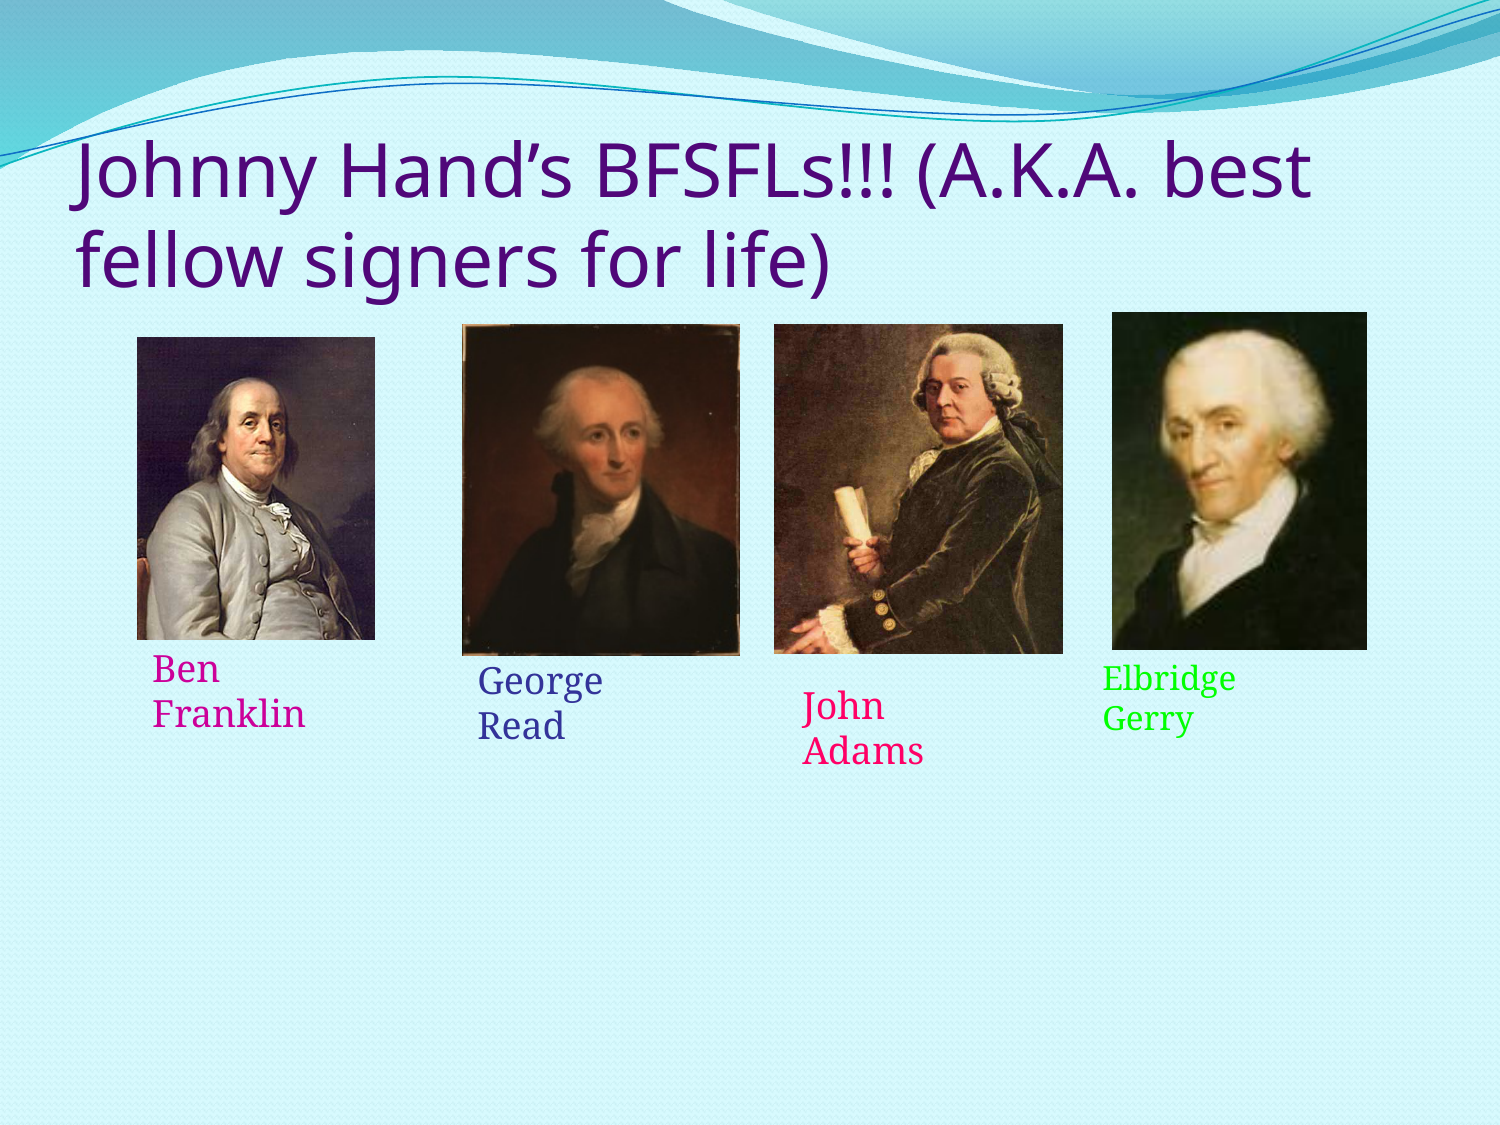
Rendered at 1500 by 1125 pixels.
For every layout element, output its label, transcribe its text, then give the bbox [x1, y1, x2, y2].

picture [774, 324, 1063, 654]
text_box Elbridge Gerry [1087, 649, 1338, 745]
picture [137, 337, 376, 640]
text_box George Read [462, 666, 713, 755]
text_box John Adams [787, 674, 1025, 780]
picture [462, 324, 740, 656]
title Johnny Hand’s BFSFLs!!! (A.K.A. best fellow signers for life) [75, 115, 1425, 303]
text_box Ben Franklin [137, 651, 375, 743]
picture [1112, 312, 1367, 651]
